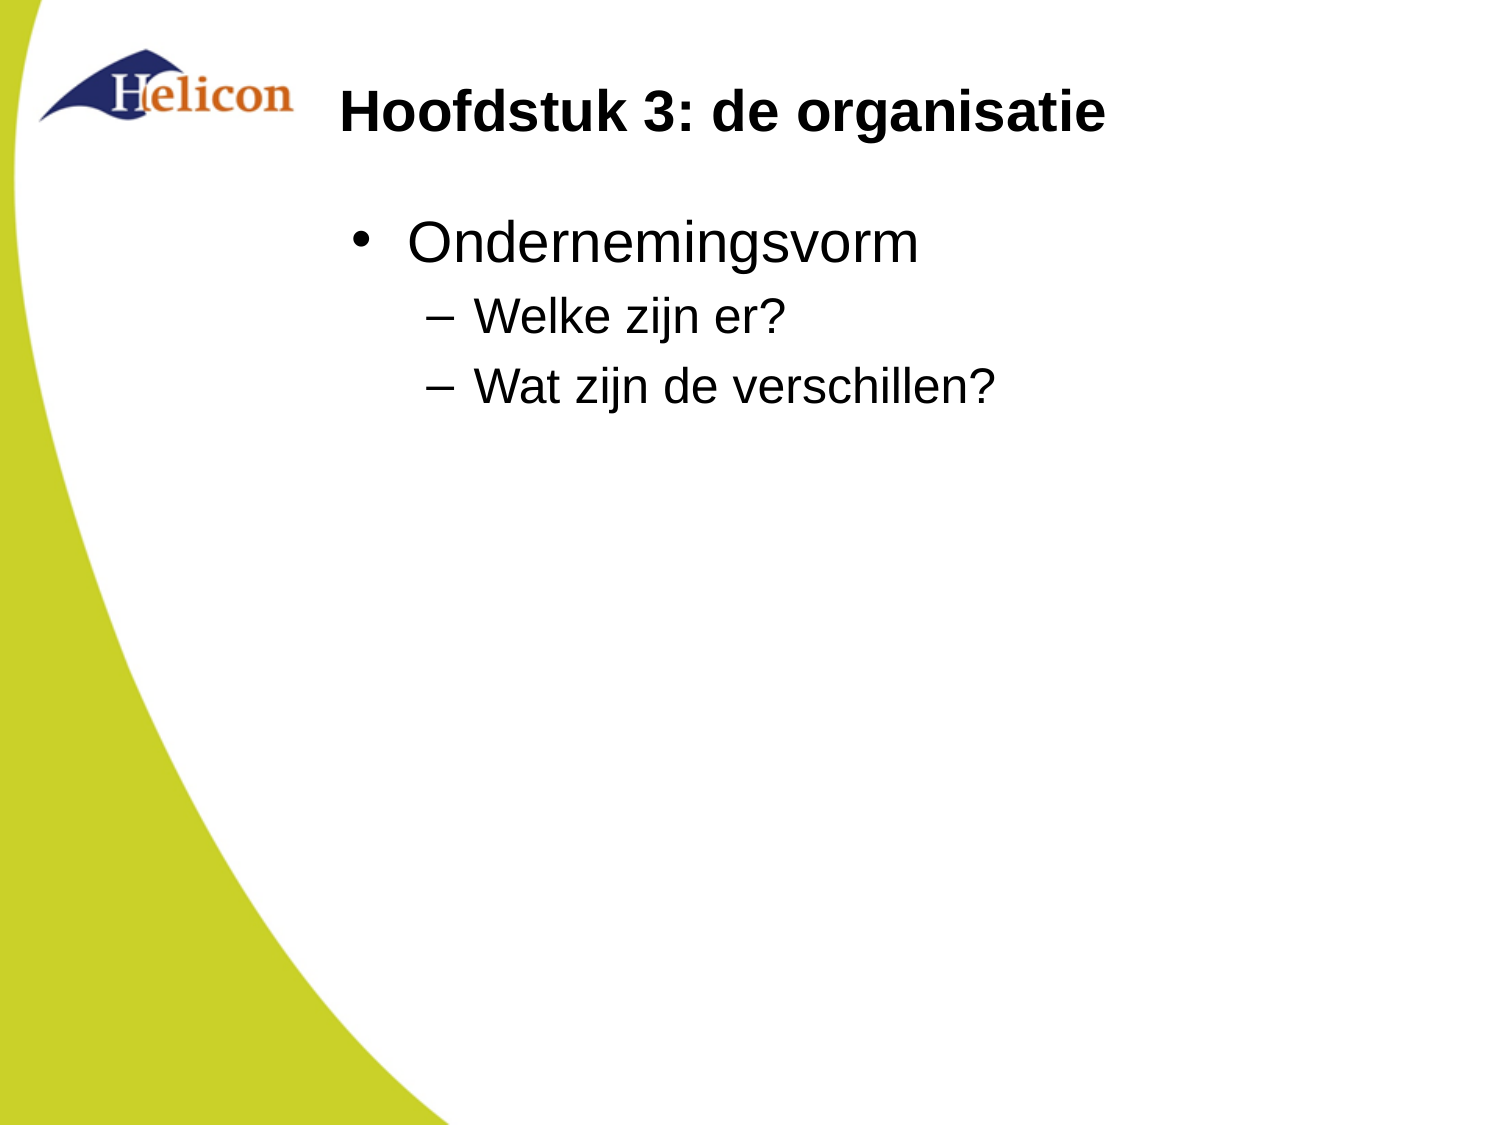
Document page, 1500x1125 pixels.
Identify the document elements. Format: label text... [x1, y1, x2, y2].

title Hoofdstuk 3: de organisatie [324, 54, 1415, 161]
picture [0, 0, 1500, 1125]
list Ondernemingsvorm Welke zijn er? Wat zijn de verschillen? [336, 196, 1425, 1005]
